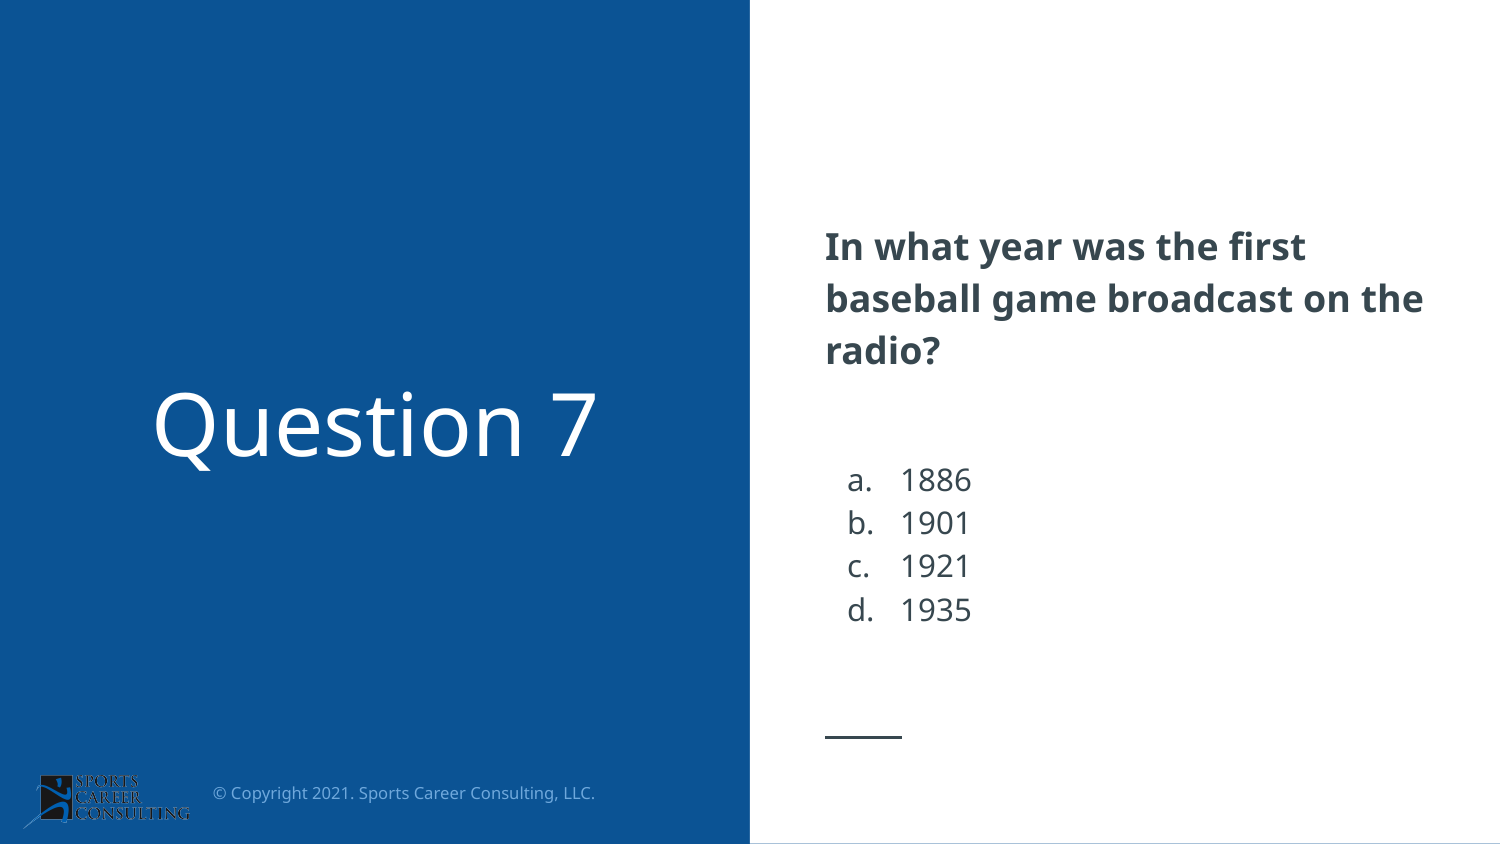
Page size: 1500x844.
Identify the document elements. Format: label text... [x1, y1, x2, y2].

title Question 7 [43, 298, 708, 546]
text_box © Copyright 2021. Sports Career Consulting, LLC. [197, 767, 750, 838]
list In what year was the first baseball game broadcast on the radio? 1886 1901 1921 1935 [810, 118, 1455, 725]
picture [22, 774, 190, 829]
